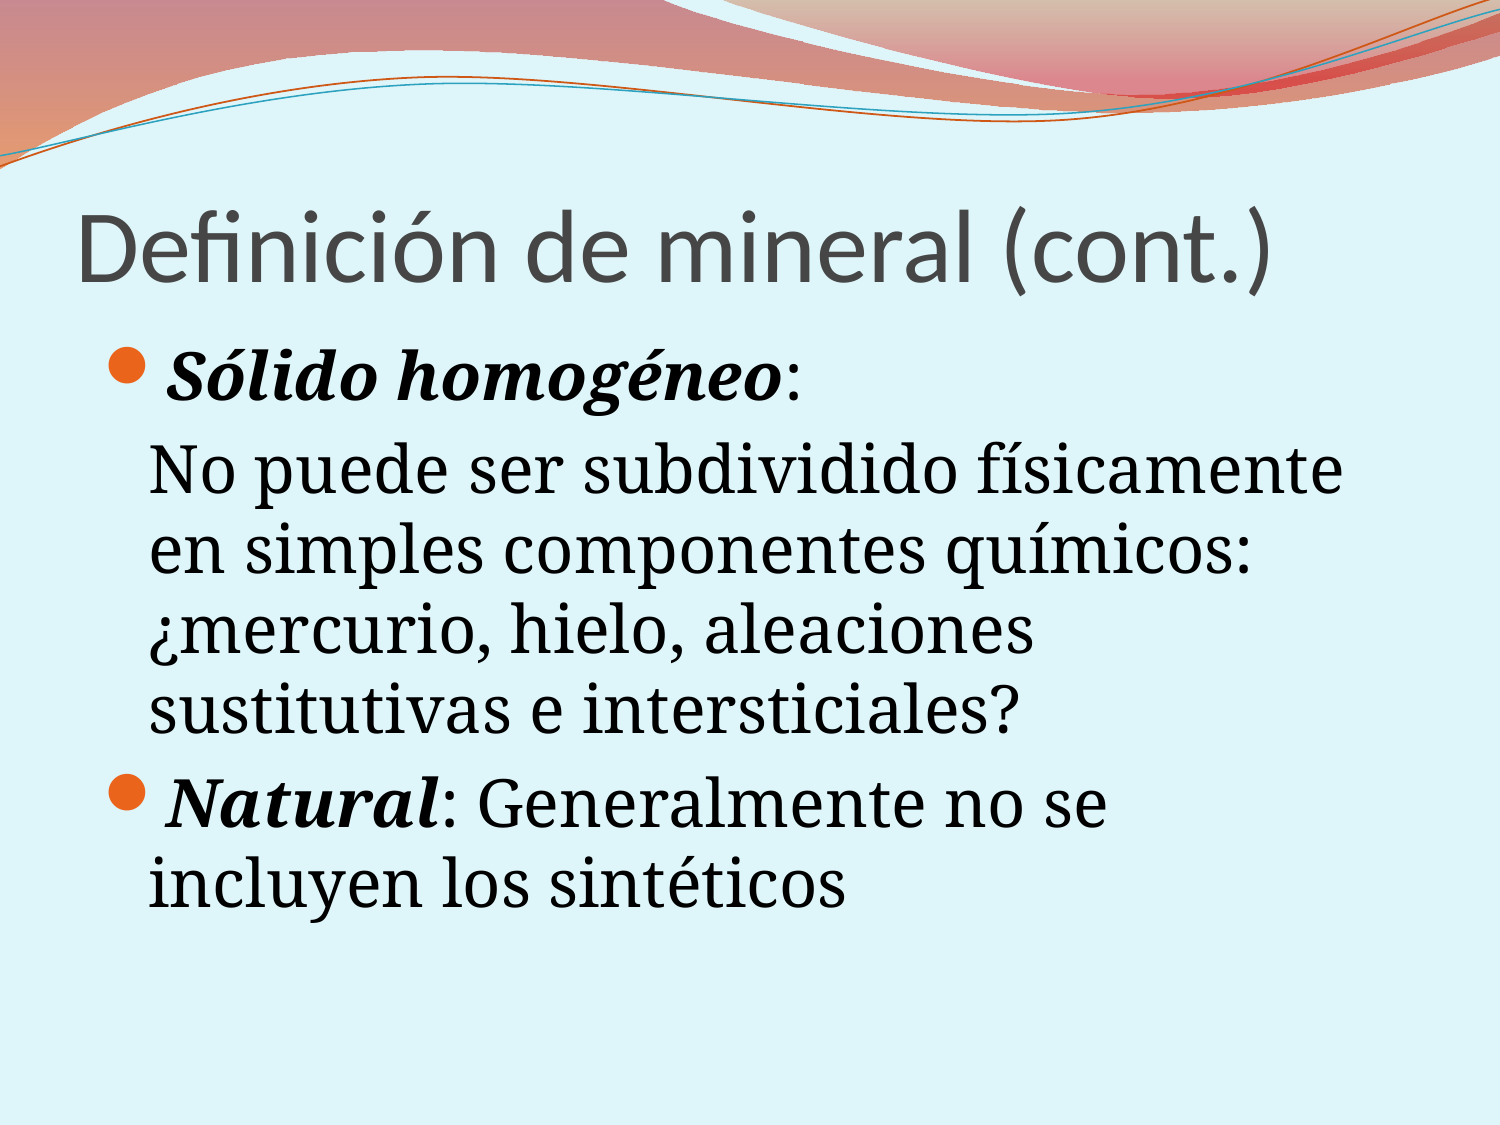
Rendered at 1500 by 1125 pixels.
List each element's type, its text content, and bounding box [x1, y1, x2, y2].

list Sólido homogéneo: No puede ser subdividido físicamente en simples componentes químicos: ¿mercurio, hielo, aleaciones sustitutivas e intersticiales? Natural: Generalmente no se incluyen los sintéticos [88, 326, 1408, 1034]
title Definición de mineral (cont.) [75, 115, 1425, 303]
